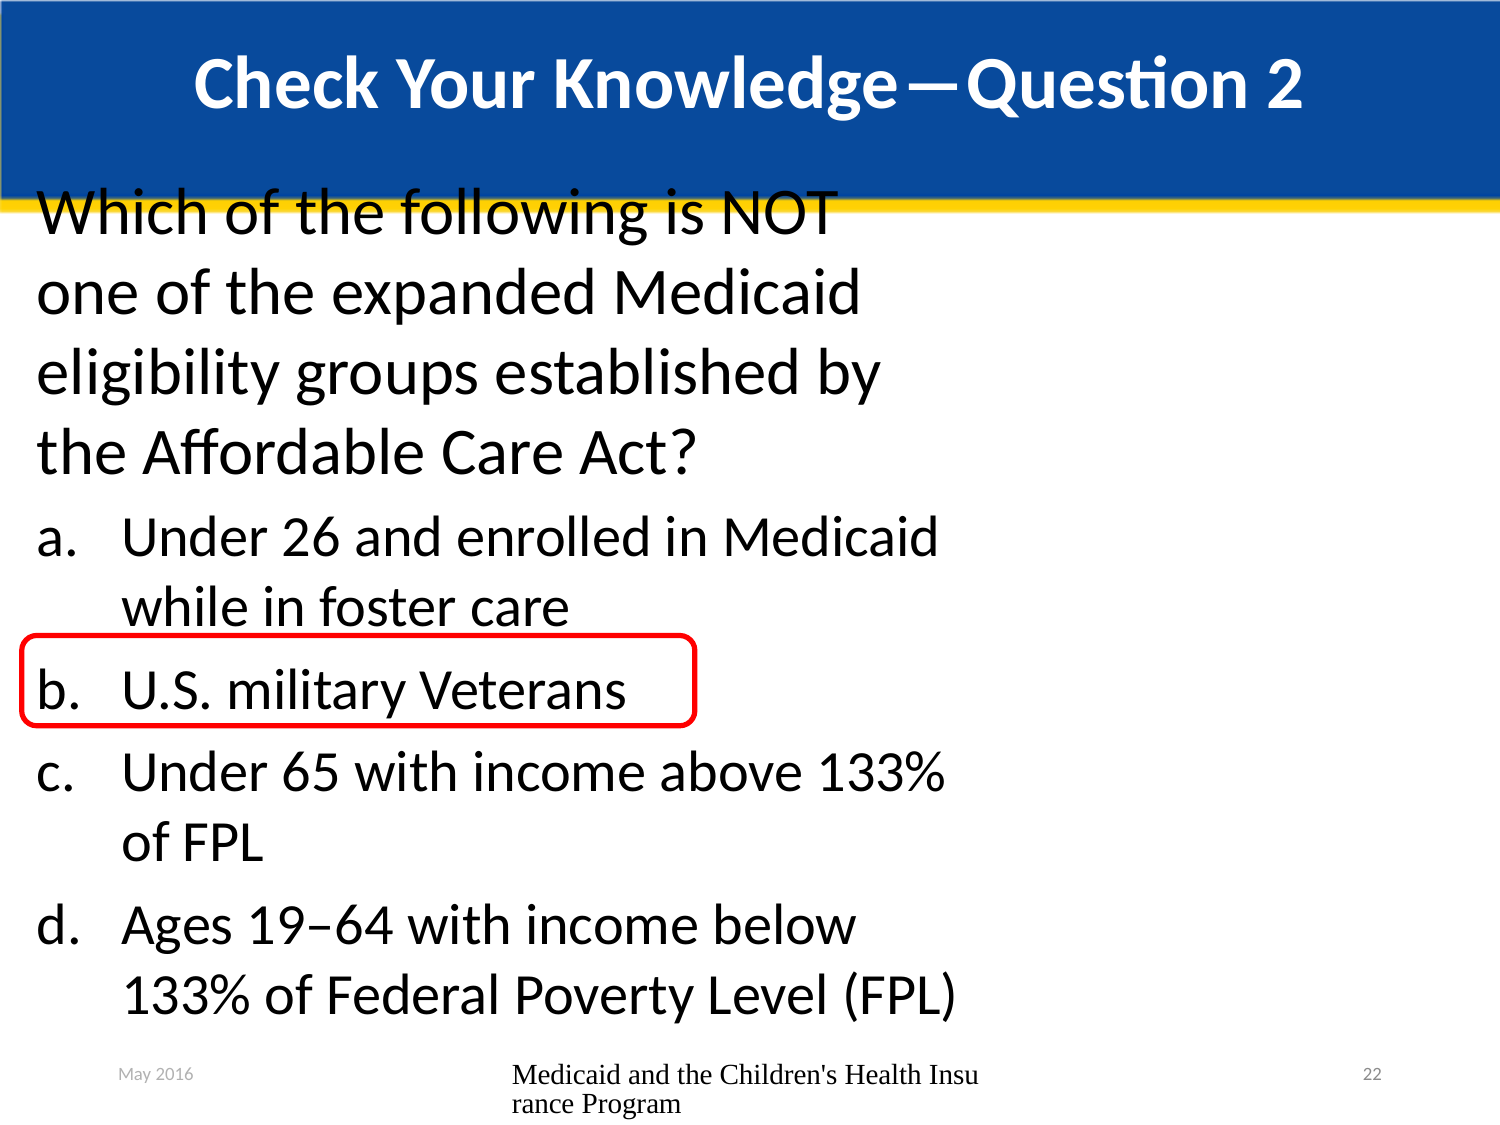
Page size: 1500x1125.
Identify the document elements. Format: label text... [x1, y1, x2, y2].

footer Medicaid and the Children's Health Insurance Program [496, 1042, 1004, 1103]
text_box [20, 634, 696, 727]
slide_number 22 [1059, 1042, 1397, 1103]
list Which of the following is NOT one of the expanded Medicaid eligibility groups established by the Affordable Care Act? [21, 160, 925, 491]
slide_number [103, 1042, 441, 1103]
list Under 26 and enrolled in Medicaid while in foster care U.S. military Veterans Under 65 with income above 133% of FPL Ages 19–64 with income below 133% of Federal Poverty Level (FPL) [21, 491, 981, 1092]
title Check Your Knowledge―Question 2 [0, 1, 1500, 167]
picture [0, 167, 1500, 1125]
